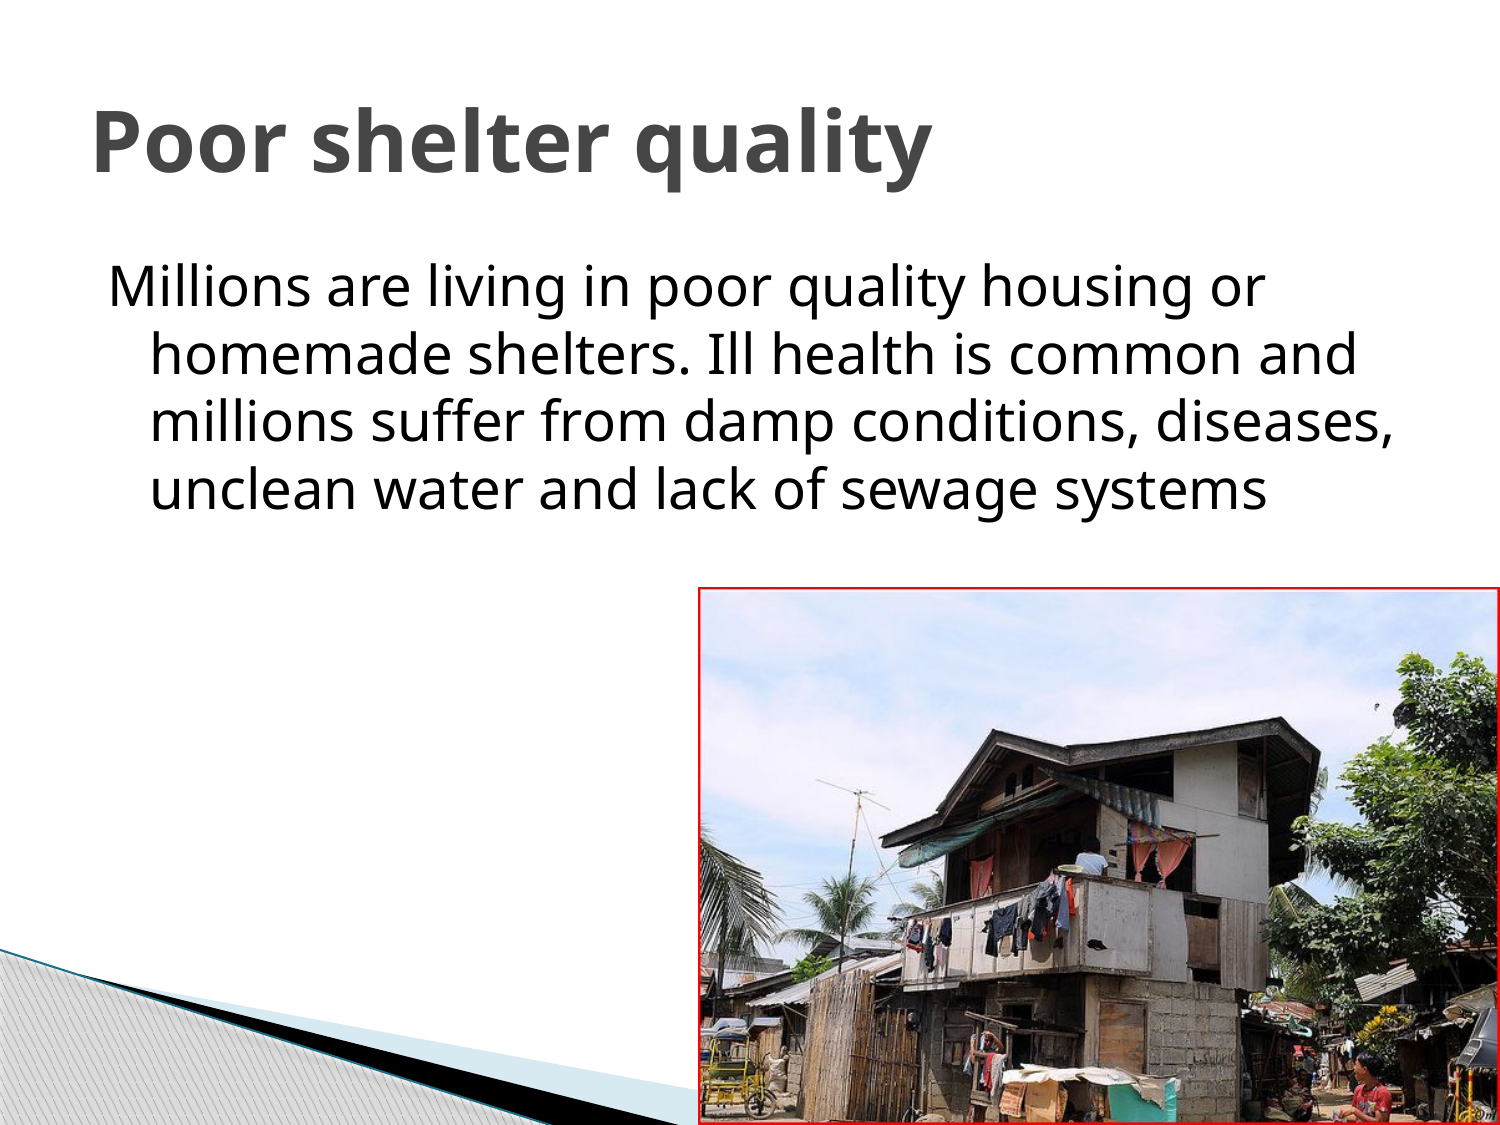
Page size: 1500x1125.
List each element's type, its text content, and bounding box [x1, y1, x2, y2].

list Millions are living in poor quality housing or homemade shelters. Ill health is common and millions suffer from damp conditions, diseases, unclean water and lack of sewage systems [75, 243, 1425, 986]
title Poor shelter quality [75, 45, 1425, 233]
picture [698, 587, 1500, 1125]
